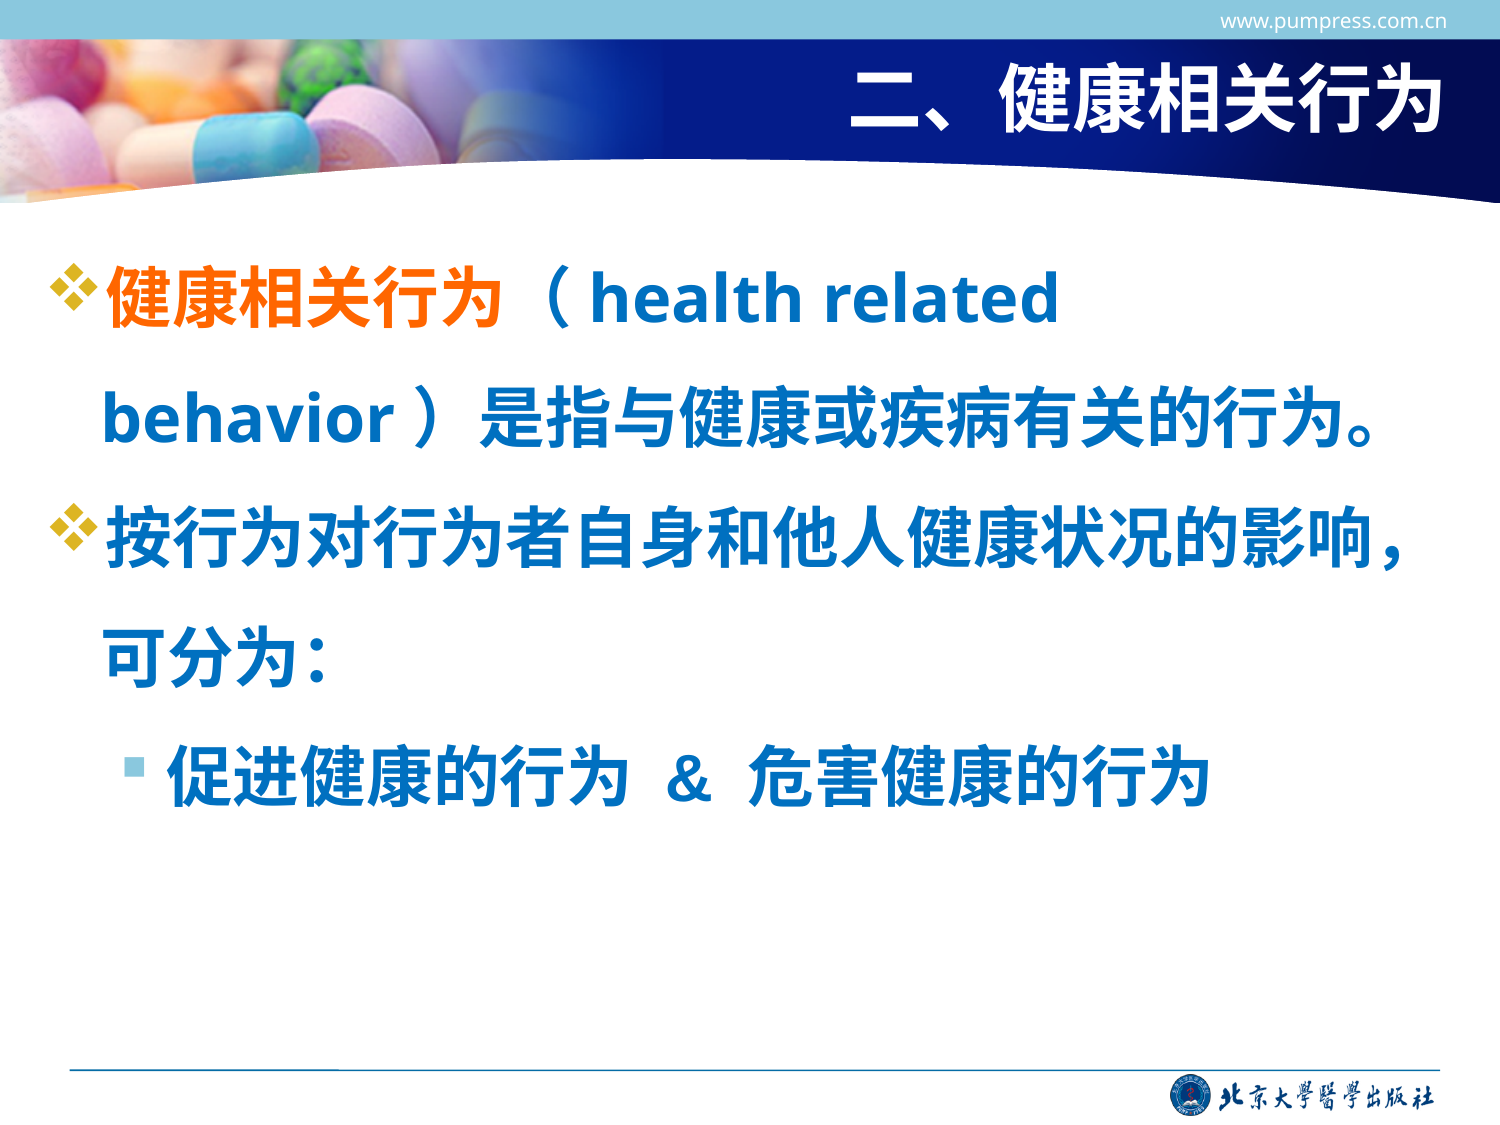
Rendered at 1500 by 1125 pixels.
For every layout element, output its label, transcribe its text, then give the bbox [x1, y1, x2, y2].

list 健康相关行为（health related behavior）是指与健康或疾病有关的行为。 按行为对行为者自身和他人健康状况的影响，可分为： 促进健康的行为 & 危害健康的行为 [29, 207, 1463, 1026]
slide_number www.pumpress.com.cn [1024, 0, 1463, 38]
picture [0, 40, 1500, 203]
title 二、健康相关行为 [137, 49, 1463, 143]
picture [1170, 1074, 1436, 1118]
